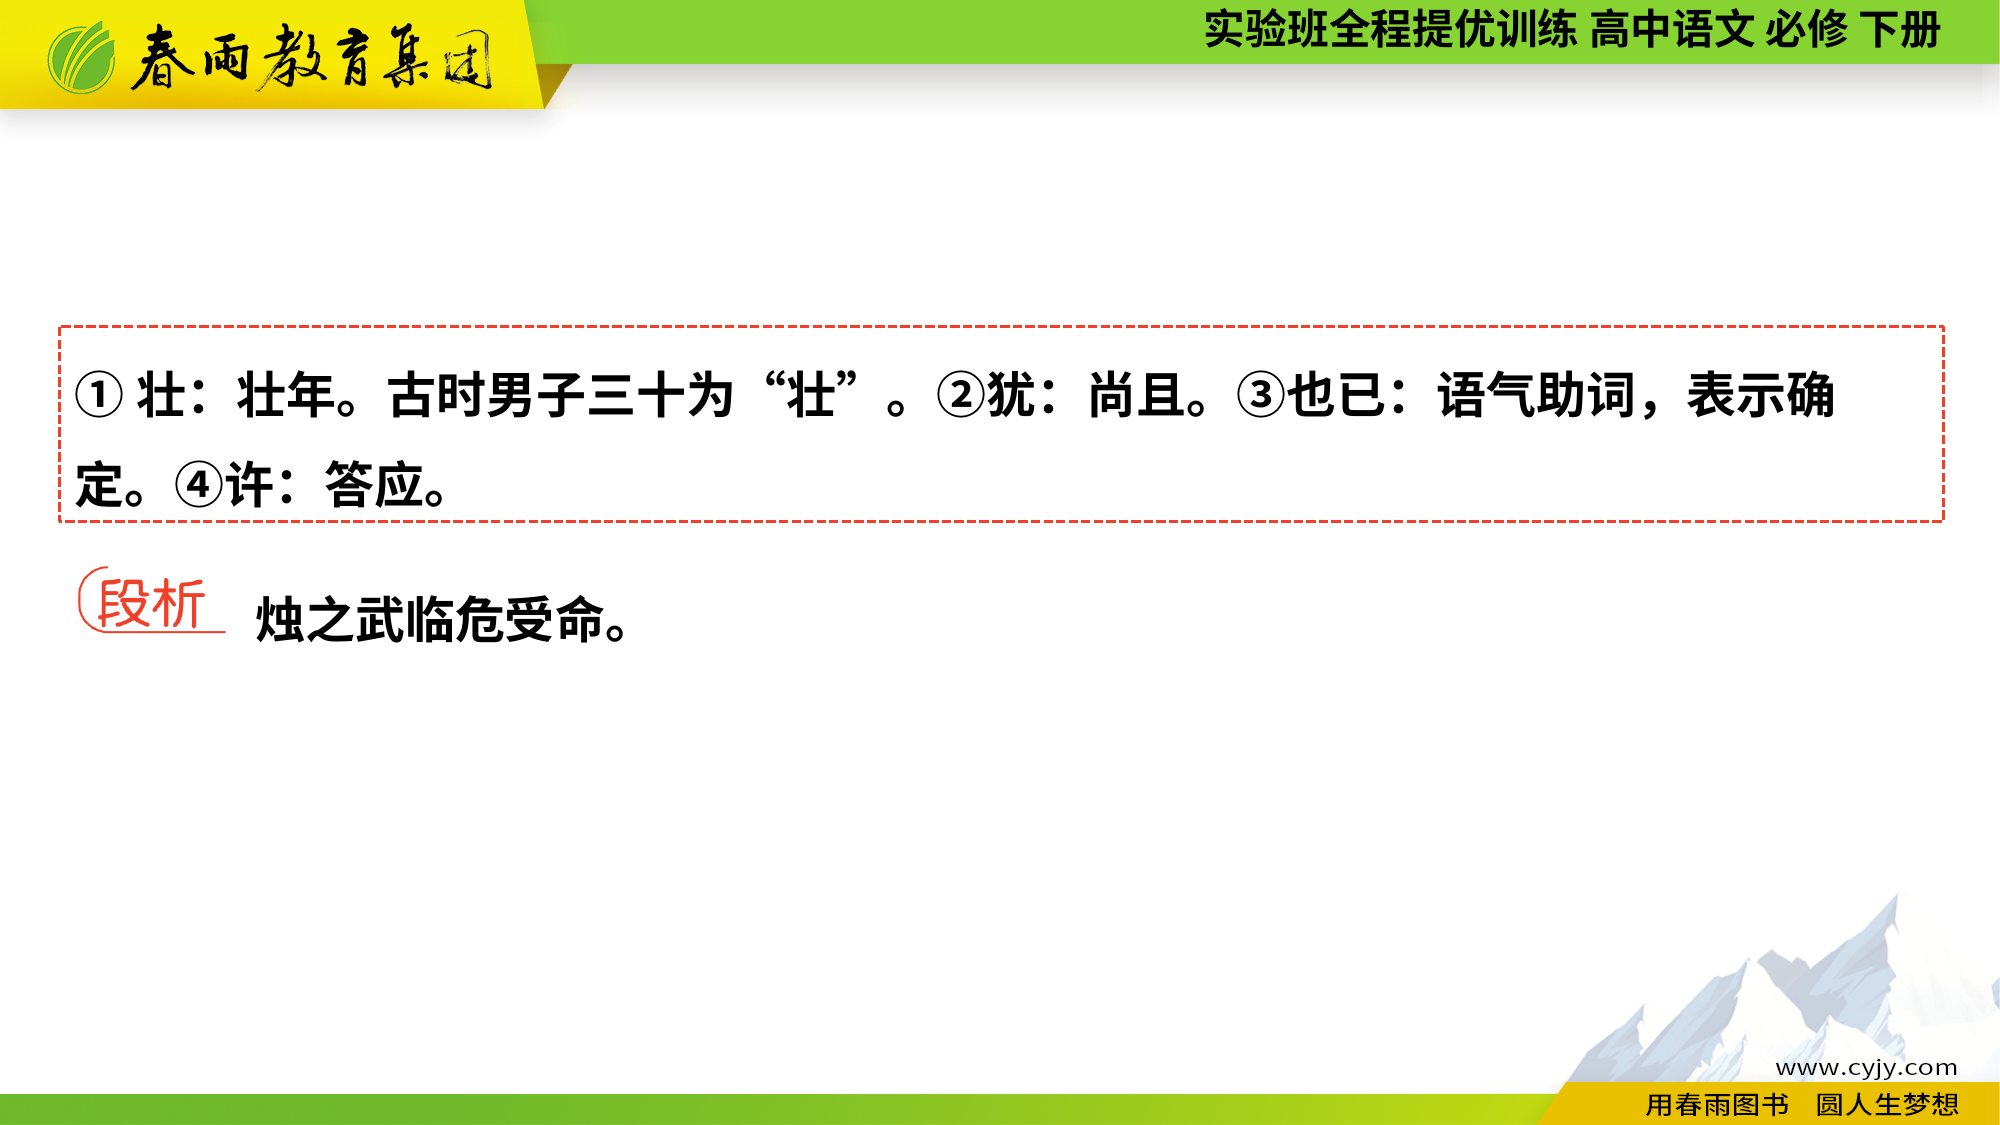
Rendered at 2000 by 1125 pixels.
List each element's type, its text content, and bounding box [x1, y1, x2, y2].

text_box 烛之武临危受命。 [59, 550, 1944, 656]
picture [0, 0, 2000, 1125]
text_box ①壮：壮年。古时男子三十为“壮”。②犹：尚且。③也已：语气助词，表示确 定。④许：答应。 [59, 326, 1944, 522]
